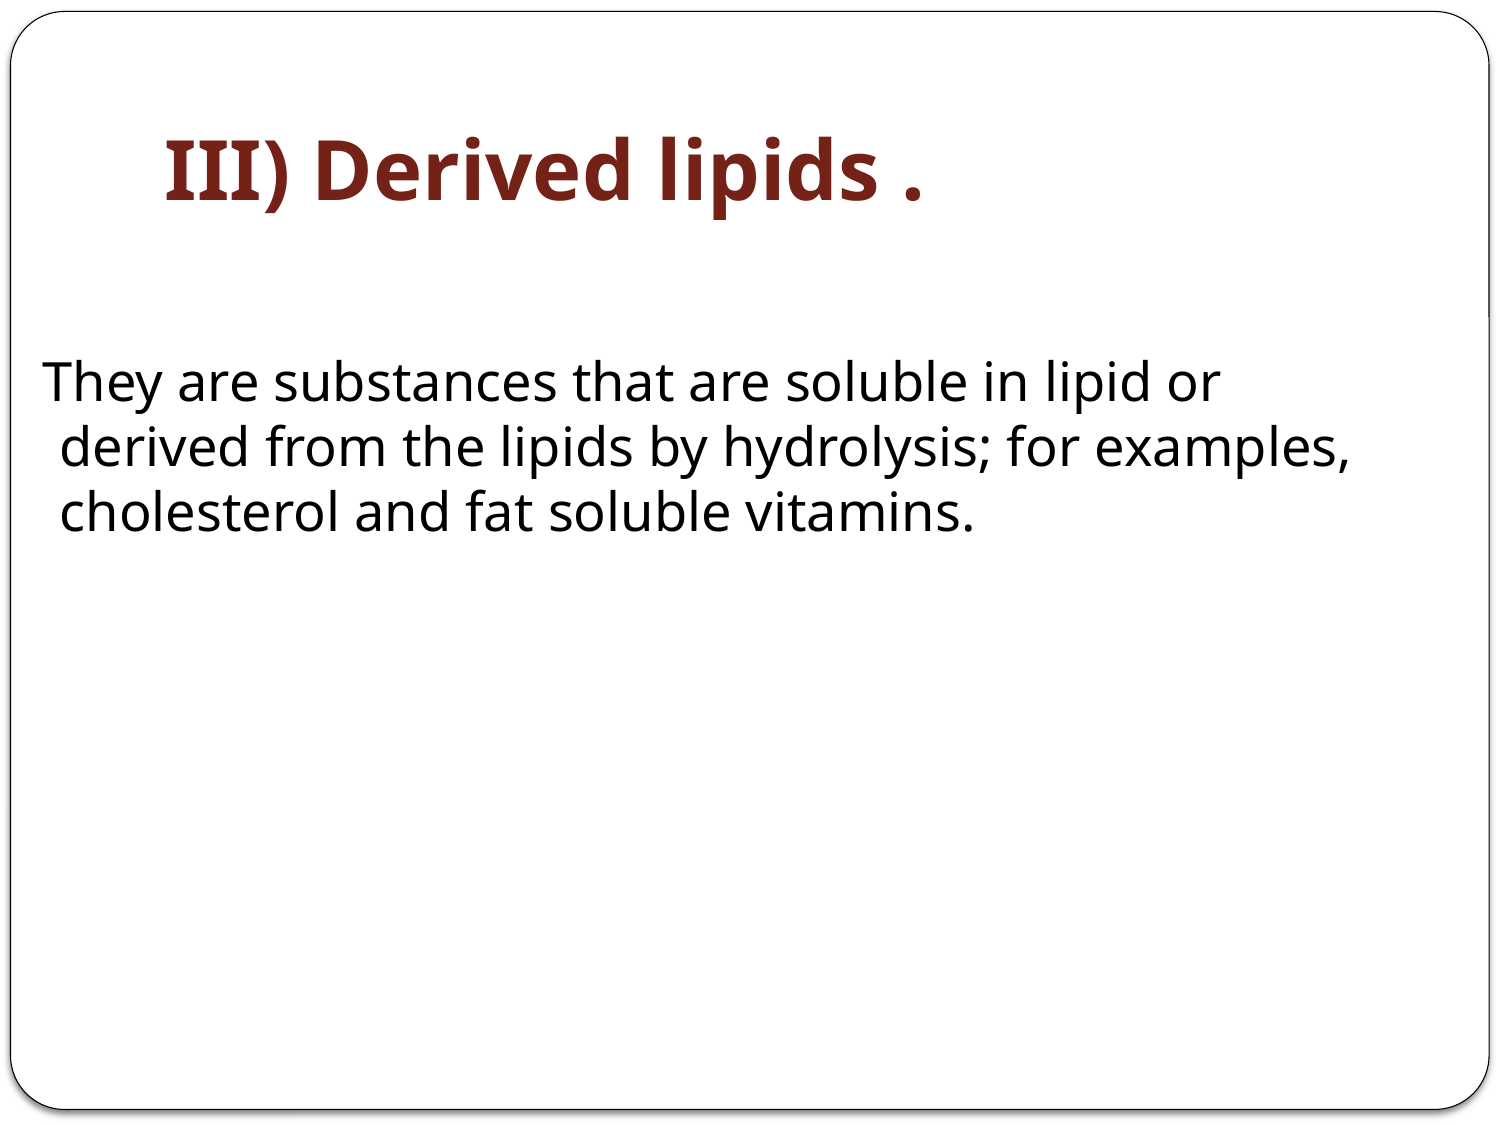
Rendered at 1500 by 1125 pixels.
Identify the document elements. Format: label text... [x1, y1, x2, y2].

list They are substances that are soluble in lipid or derived from the lipids by hydrolysis; for examples, cholesterol and fat soluble vitamins. [0, 262, 1388, 622]
title III) Derived lipids . [150, 45, 1425, 233]
